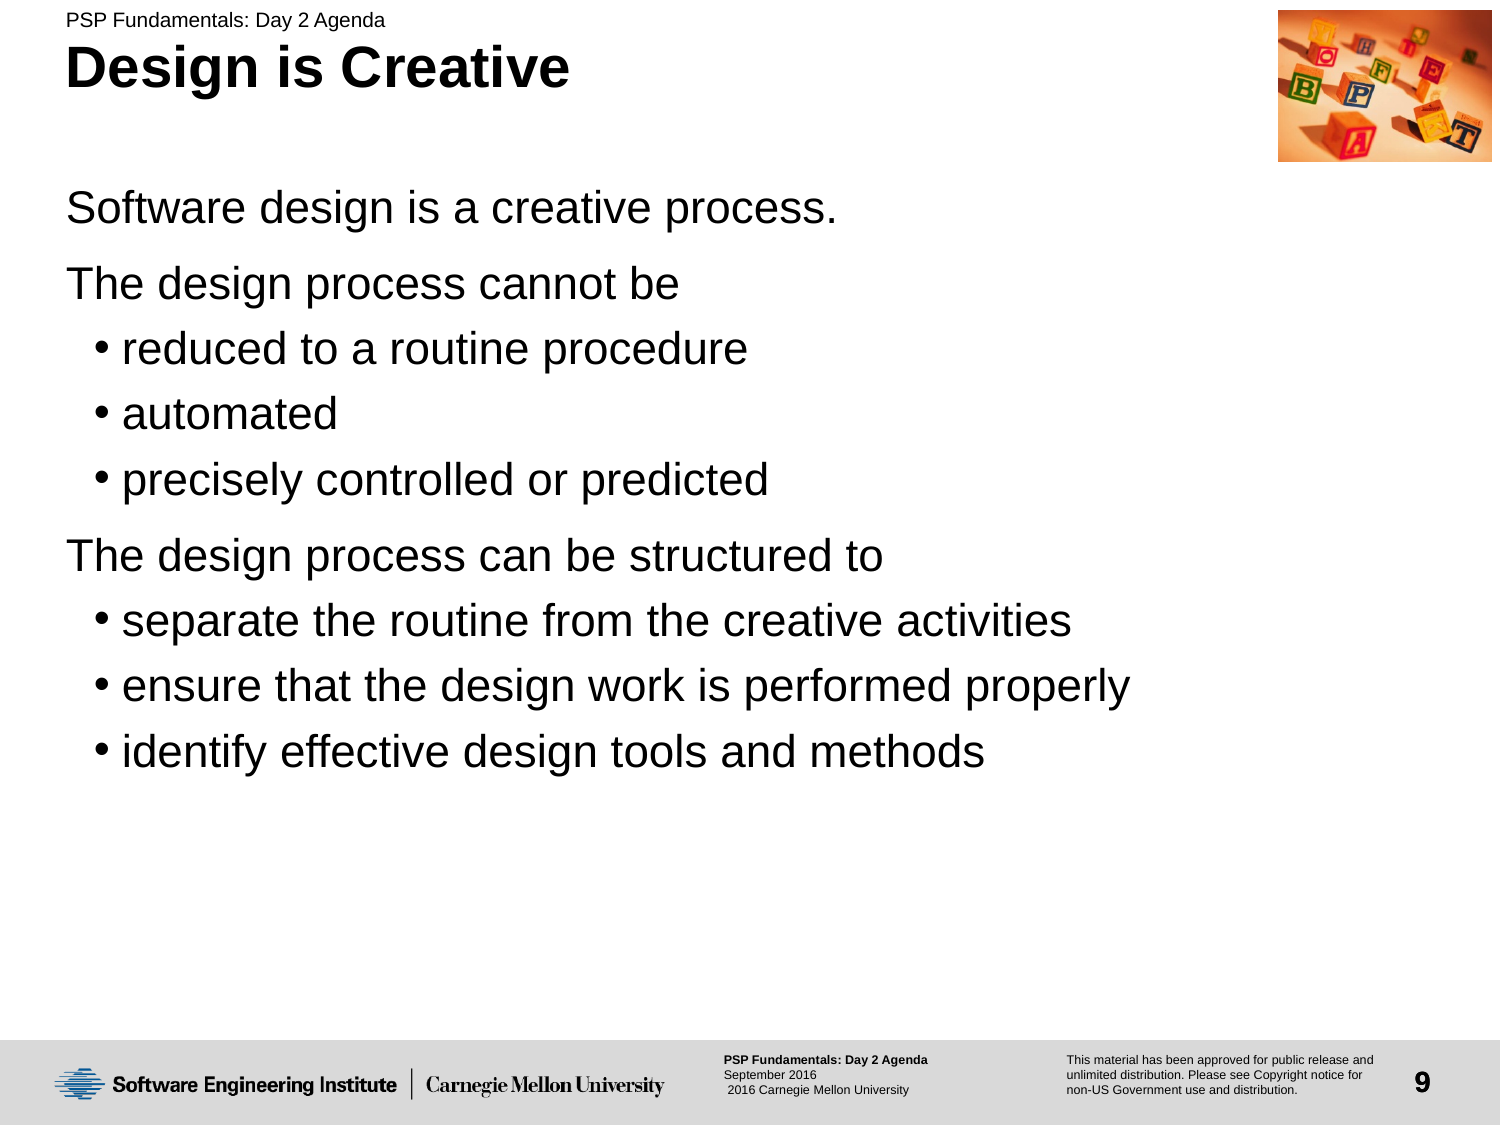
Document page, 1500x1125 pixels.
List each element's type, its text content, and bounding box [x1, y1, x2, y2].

title Design is Creative [65, 37, 1278, 148]
picture [46, 1061, 673, 1104]
picture [1278, 10, 1492, 162]
list Software design is a creative process. The design process cannot be reduced to a routine procedure automated precisely controlled or predicted The design process can be structured to separate the routine from the creative activities ensure that the design work is performed properly identify effective design tools and methods [65, 177, 1431, 1000]
